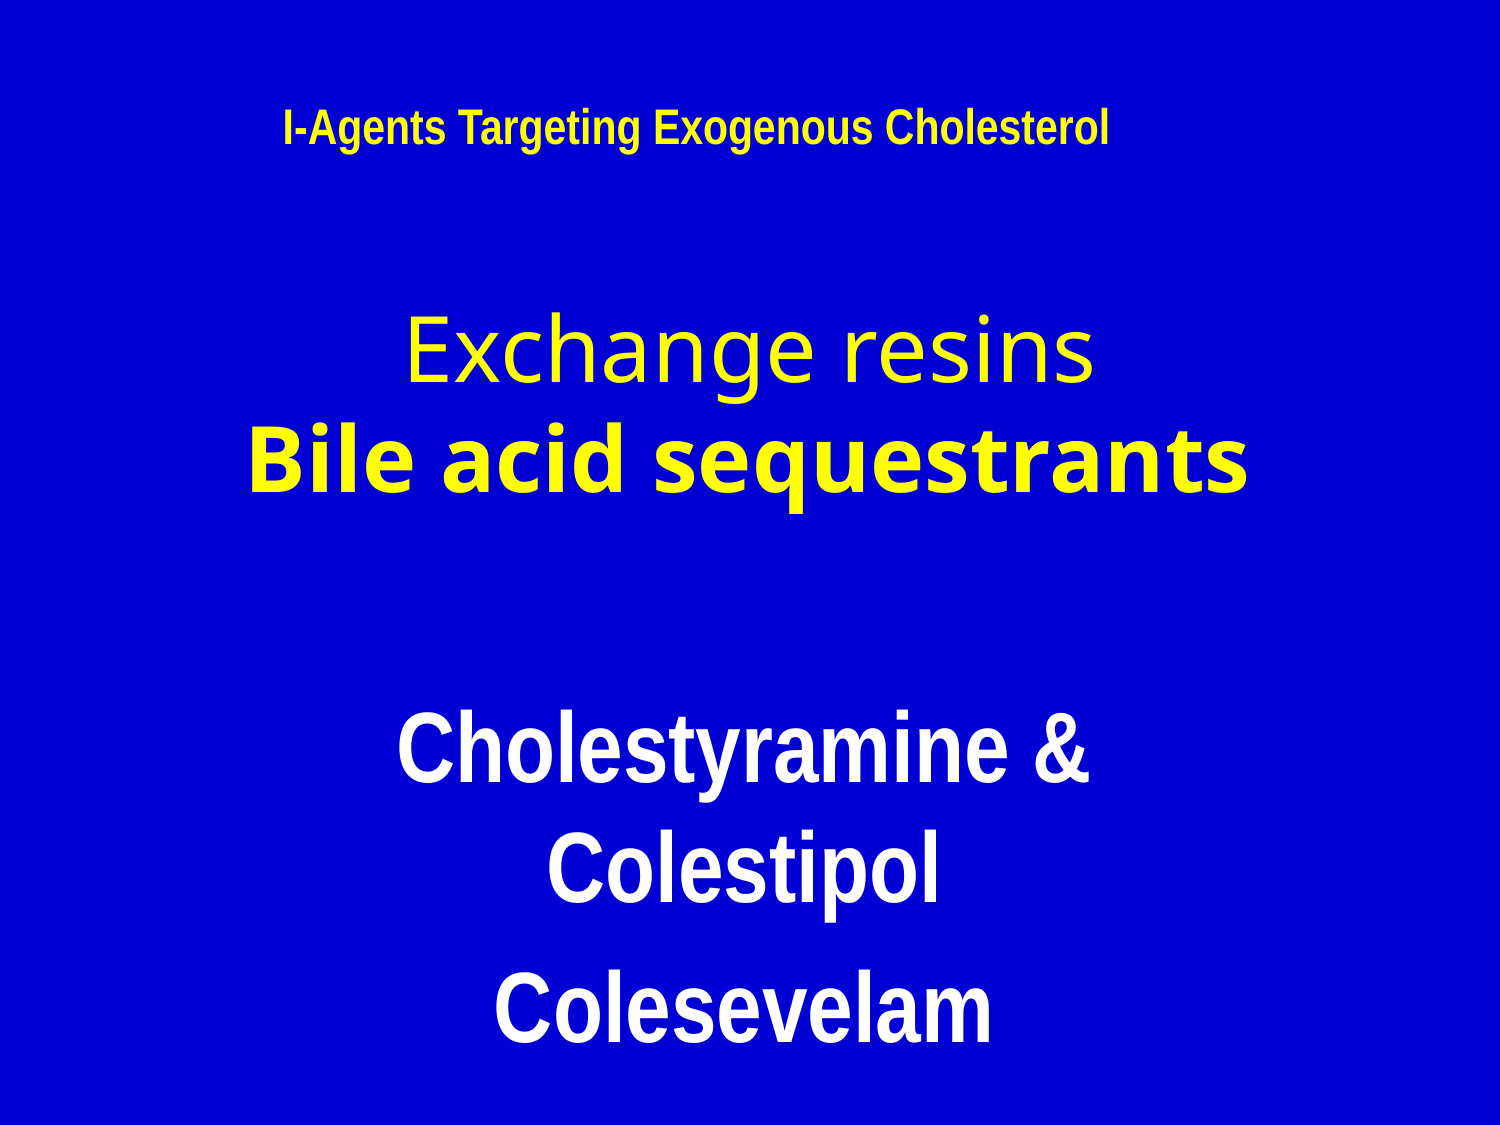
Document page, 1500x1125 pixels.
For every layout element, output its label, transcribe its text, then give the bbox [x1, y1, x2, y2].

subtitle Cholestyramine & Colestipol Colesevelam [216, 674, 1273, 951]
text_box I-Agents Targeting Exogenous Cholesterol [249, 87, 1375, 163]
title Exchange resins Bile acid sequestrants [112, 337, 1388, 576]
